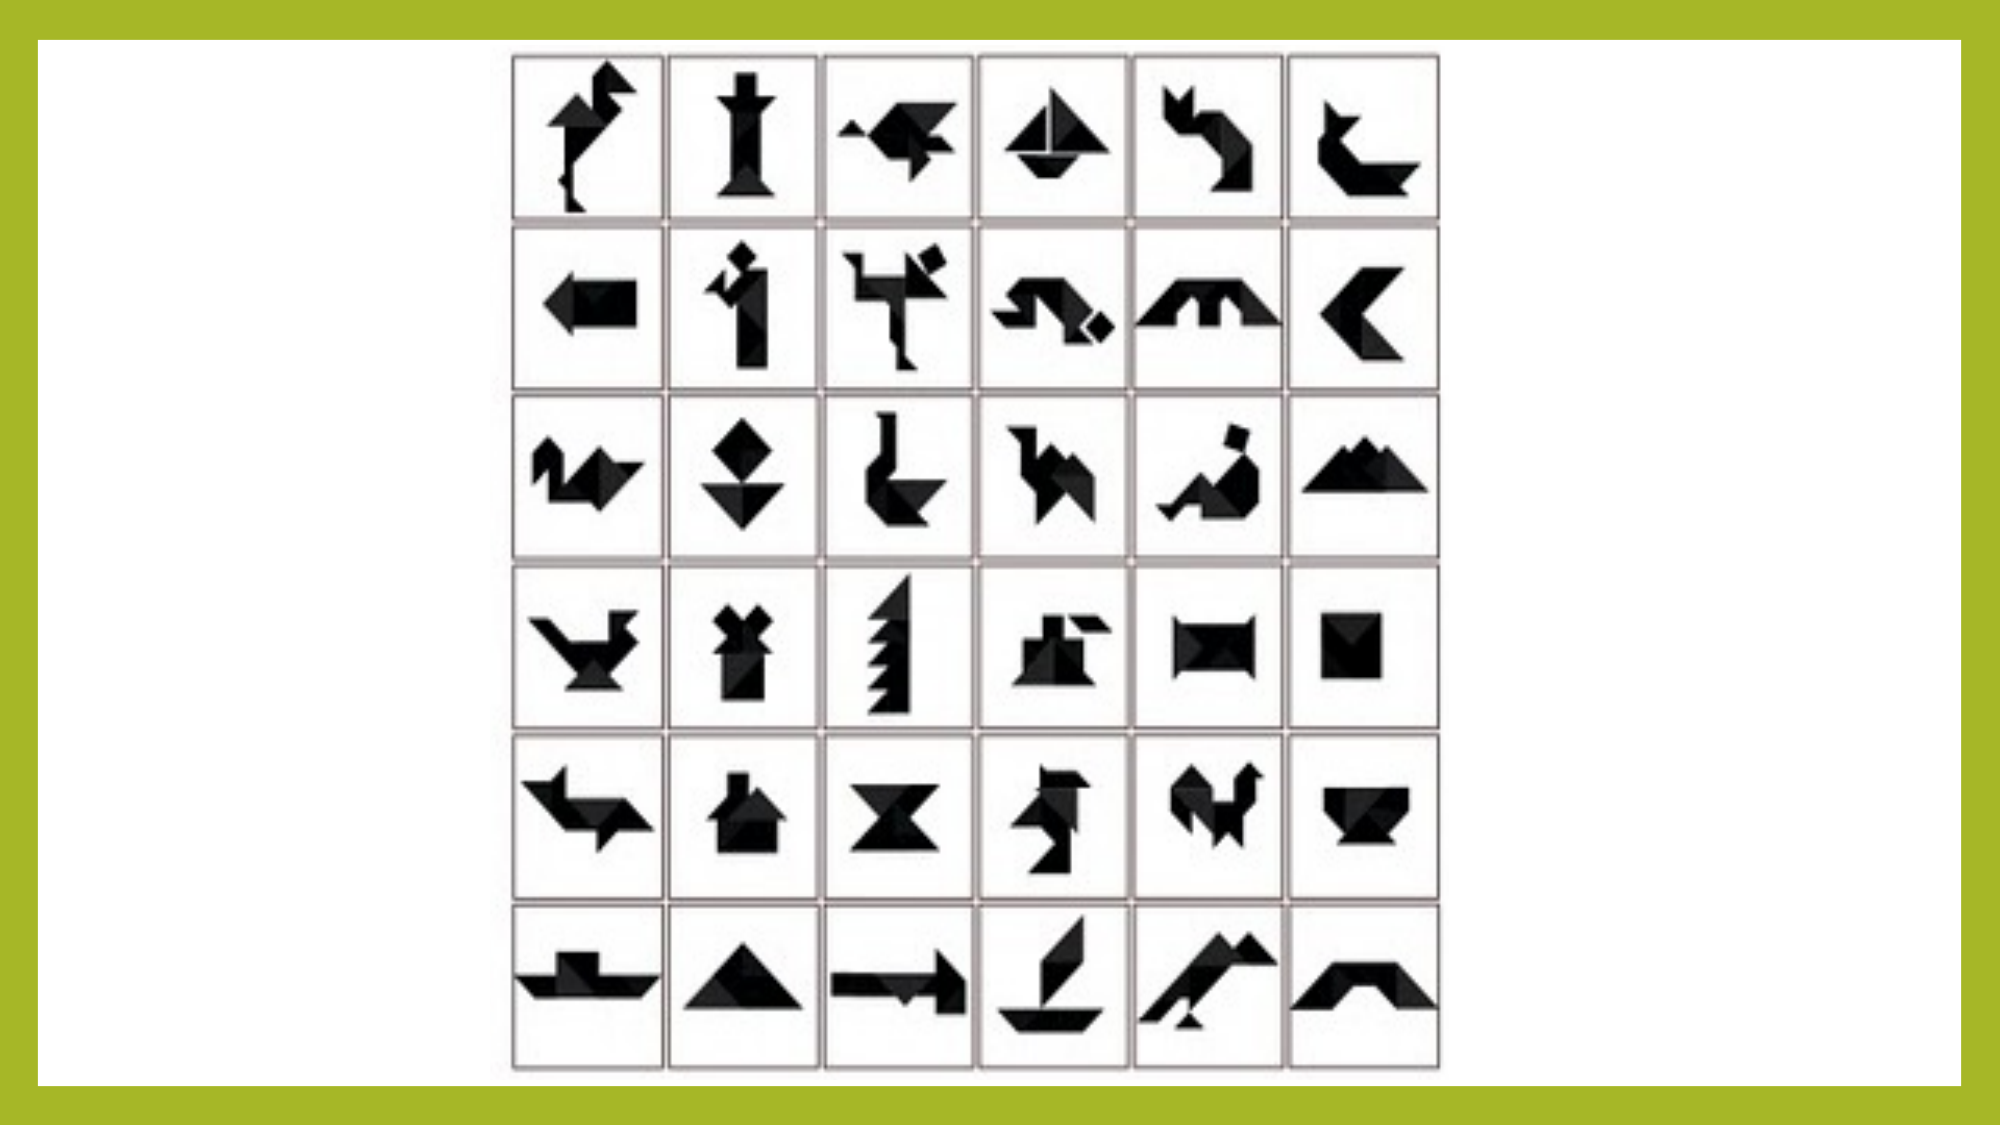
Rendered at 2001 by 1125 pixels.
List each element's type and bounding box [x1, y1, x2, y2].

picture [489, 45, 1450, 1080]
